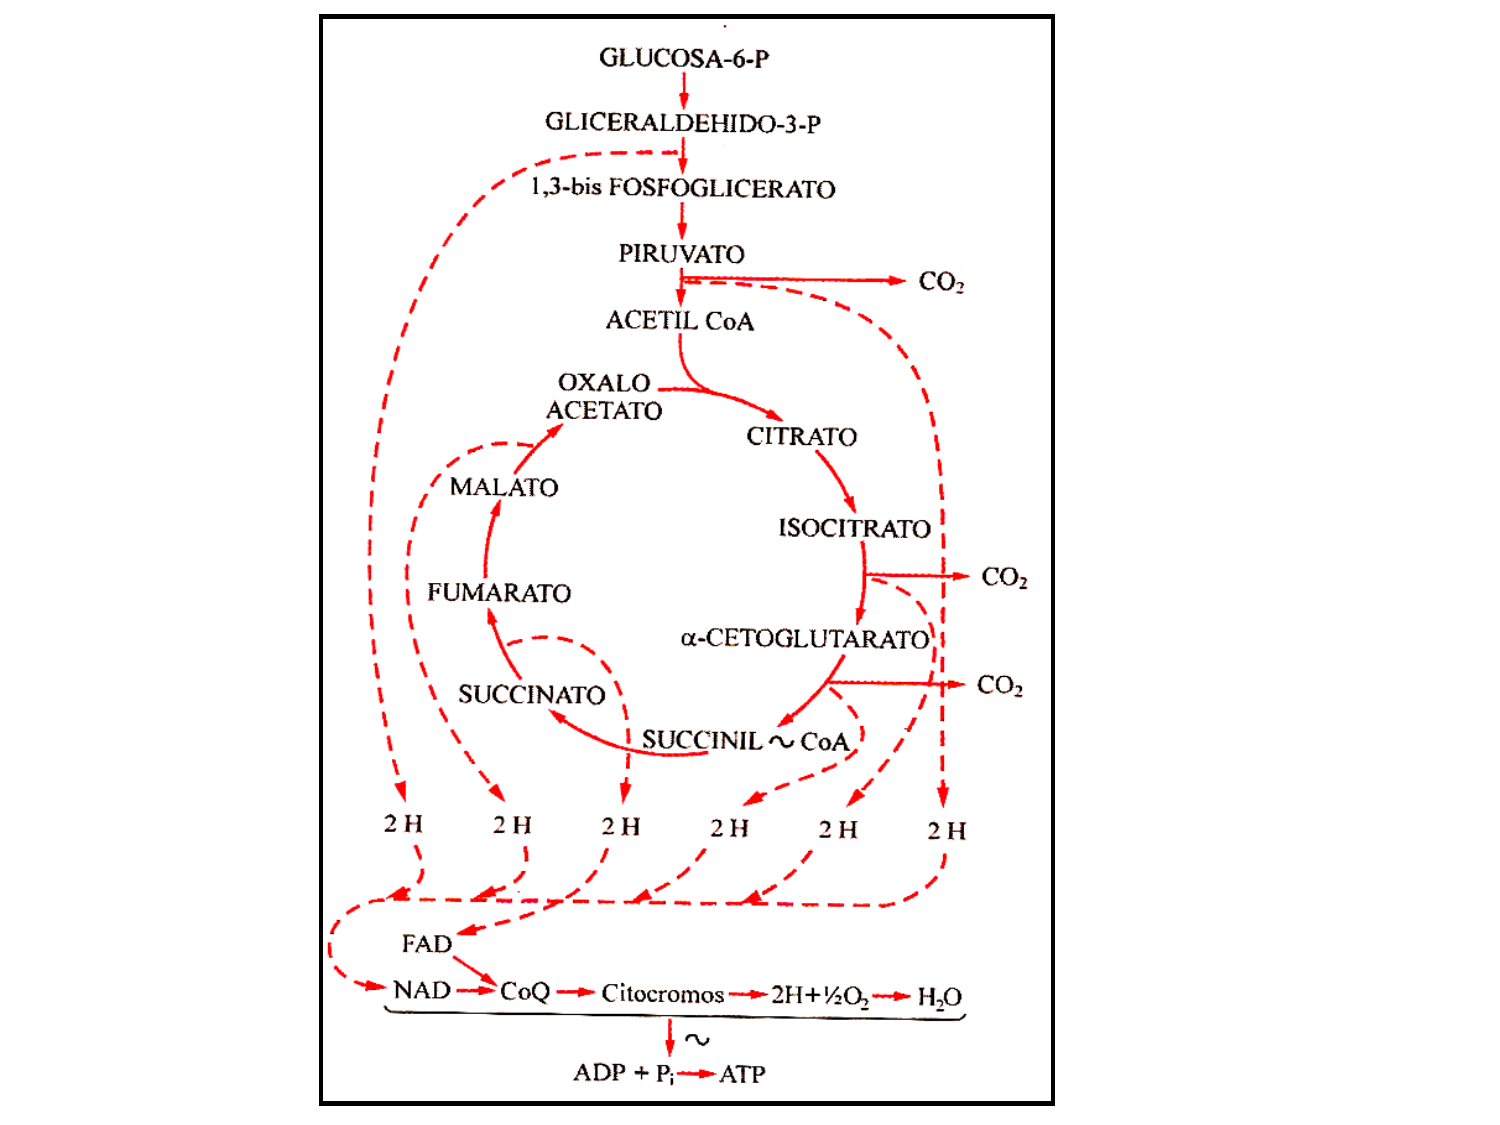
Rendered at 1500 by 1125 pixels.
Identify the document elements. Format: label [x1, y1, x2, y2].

picture [323, 18, 1051, 1102]
